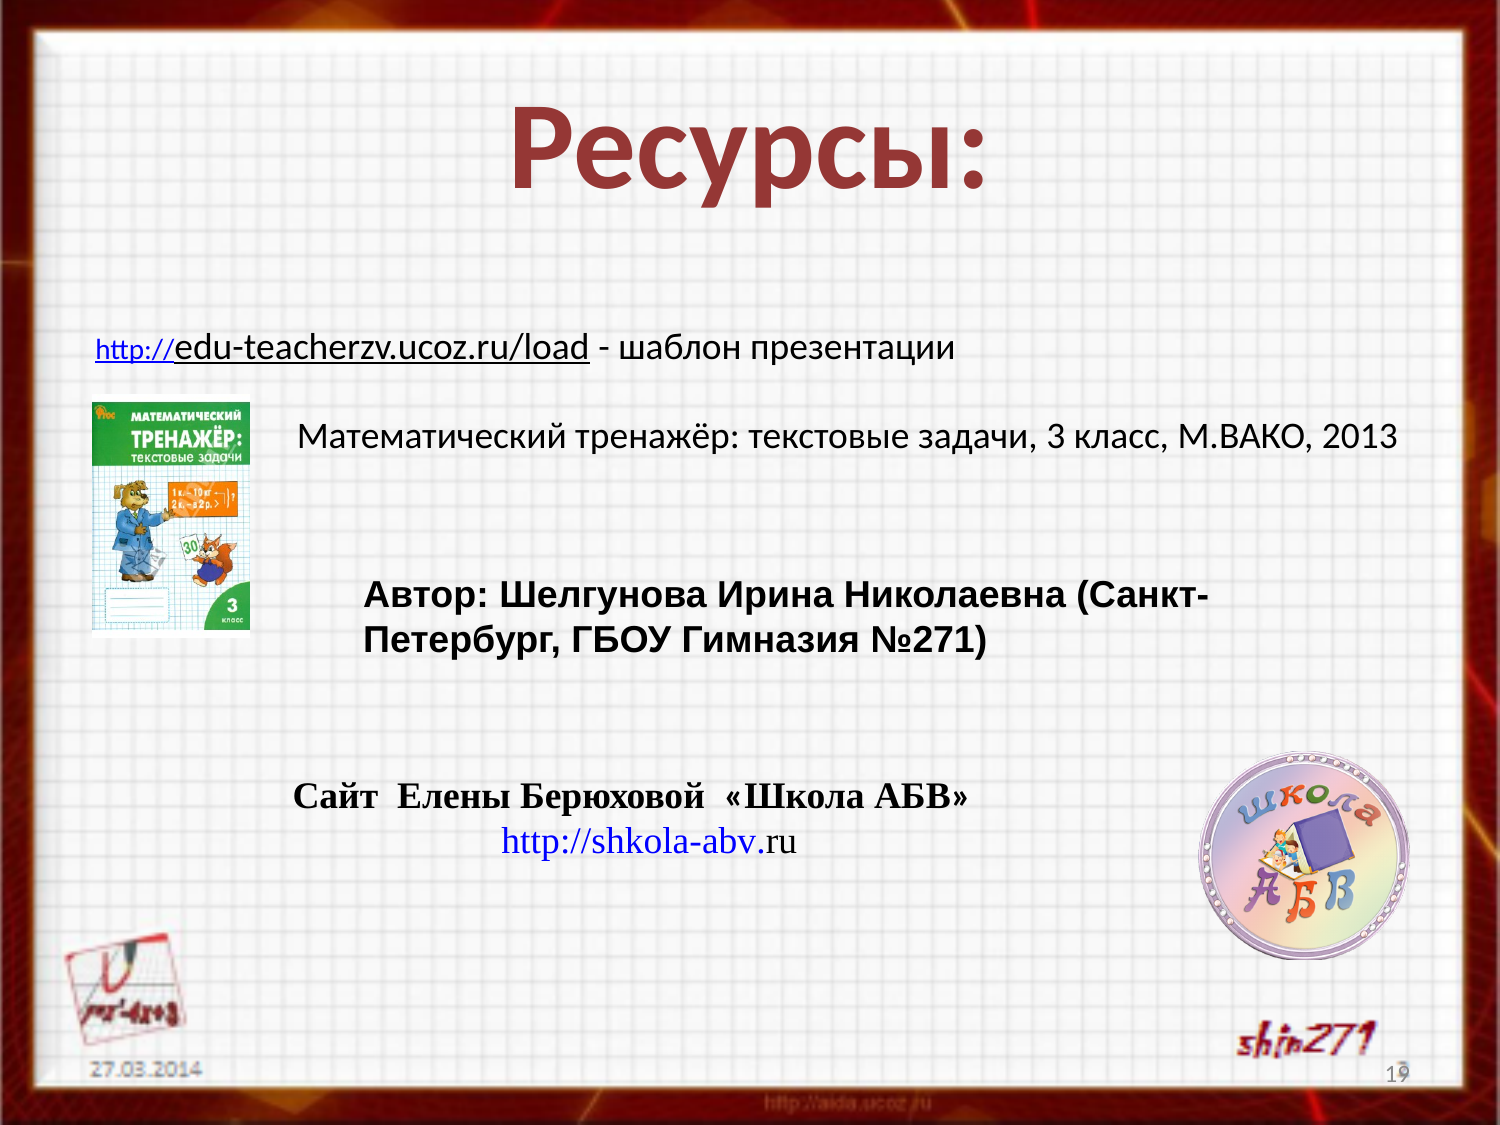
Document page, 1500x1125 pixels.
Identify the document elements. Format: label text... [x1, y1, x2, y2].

text_box http://edu-teacherzv.ucoz.ru/load - шаблон презентации [80, 314, 978, 375]
picture [0, 0, 1500, 1125]
text_box Автор: Шелгунова Ирина Николаевна (Санкт-Петербург, ГБОУ Гимназия №271) [348, 562, 1329, 668]
title Ресурсы: [75, 45, 1425, 233]
text_box Математический тренажёр: текстовые задачи, 3 класс, М.ВАКО, 2013 [282, 403, 1414, 463]
slide_number 19 [1074, 1042, 1425, 1103]
text_box Сайт Елены Берюховой «Школа АБВ» http://shkola-abv.ru [277, 763, 1176, 869]
